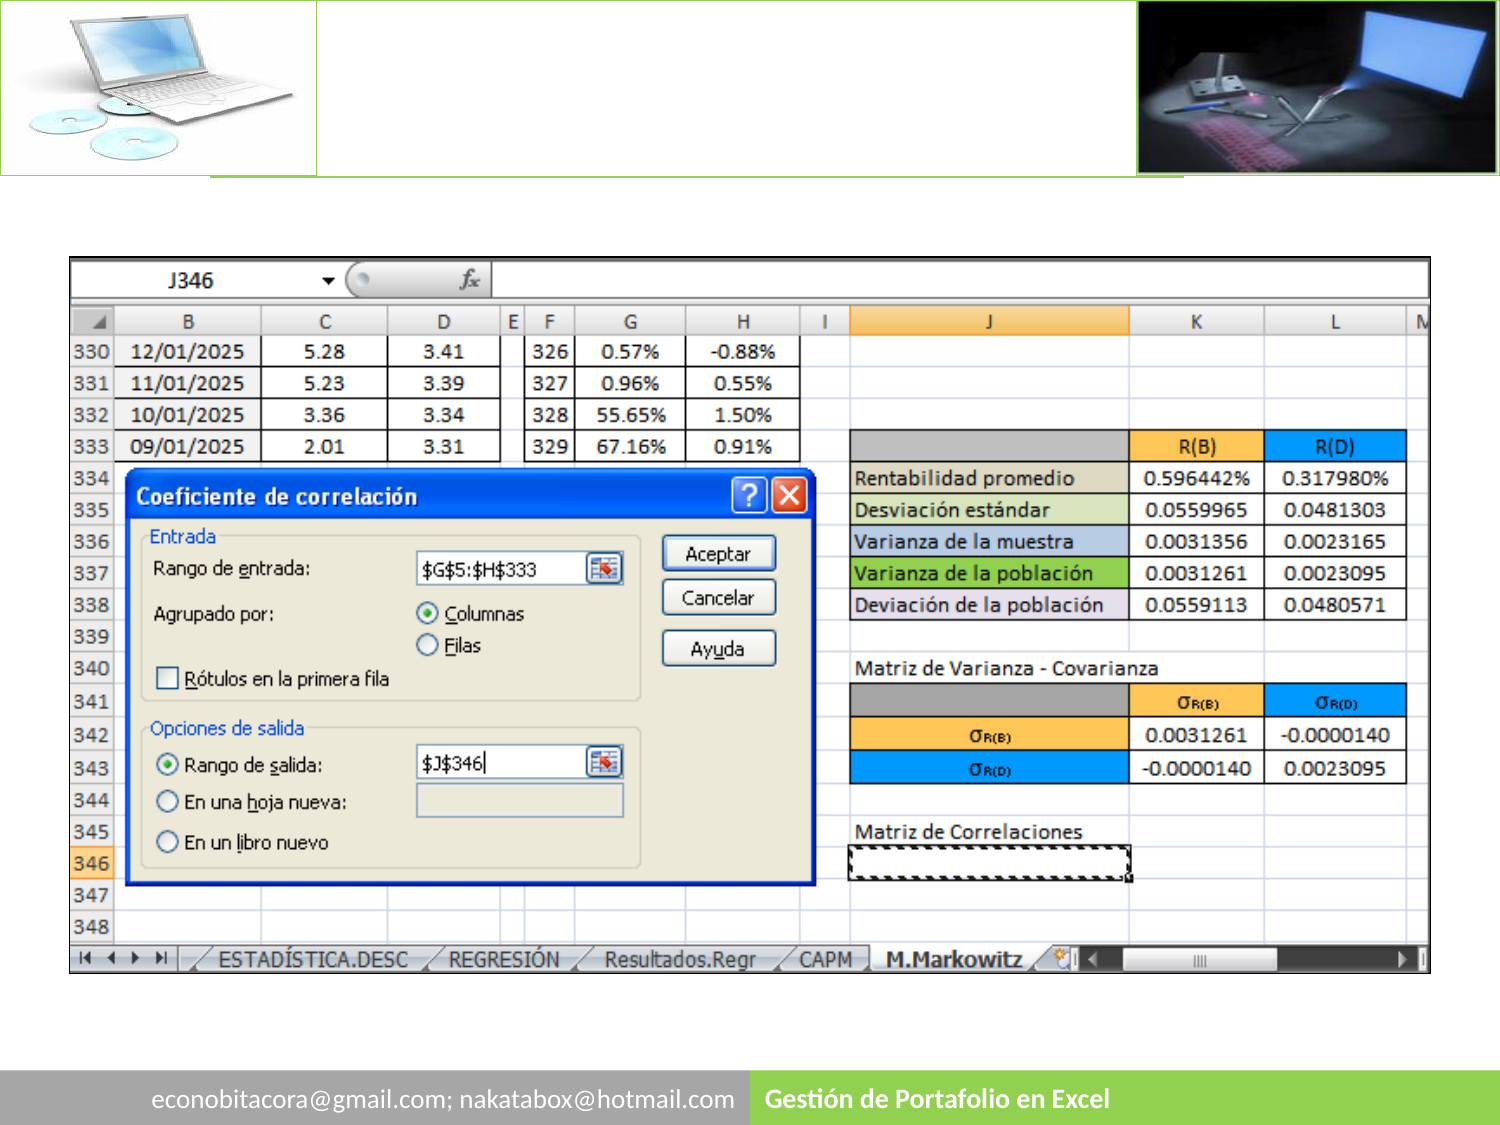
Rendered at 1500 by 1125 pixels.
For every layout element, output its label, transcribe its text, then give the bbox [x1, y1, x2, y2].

picture [70, 257, 1430, 973]
picture [1136, 0, 1500, 177]
text_box econobitacora@gmail.com; nakatabox@hotmail.com [0, 1070, 749, 1125]
text_box Gestión de Portafolio en Excel [749, 1070, 1500, 1125]
text_box [318, 0, 1134, 178]
picture [0, 0, 317, 177]
